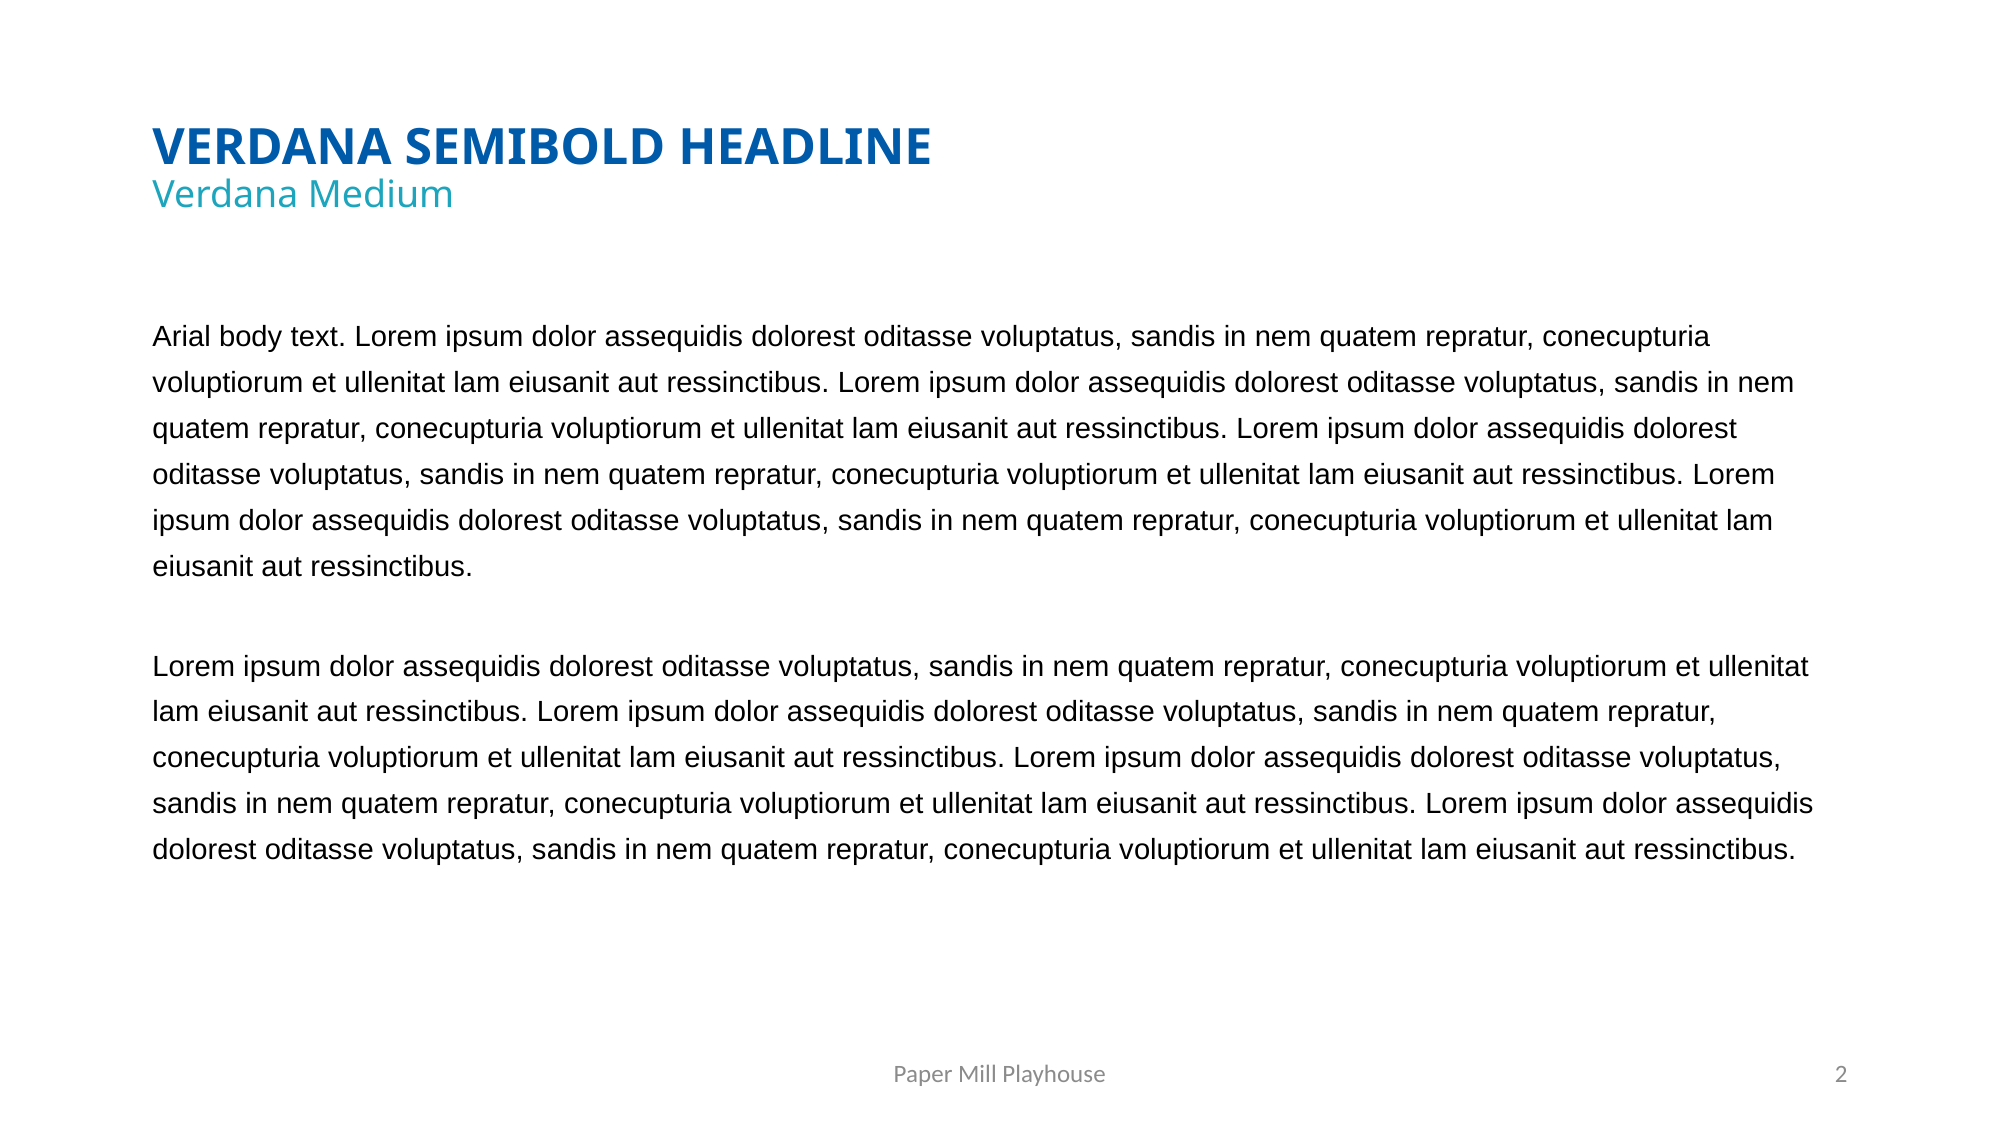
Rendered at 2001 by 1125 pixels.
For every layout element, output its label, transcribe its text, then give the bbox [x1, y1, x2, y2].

slide_number 2 [1412, 1042, 1863, 1103]
title VERDANA SEMIBOLD HEADLINE Verdana Medium [137, 59, 1863, 278]
footer Paper Mill Playhouse [662, 1042, 1338, 1103]
list Arial body text. Lorem ipsum dolor assequidis dolorest oditasse voluptatus, sandis in nem quatem repratur, conecupturia voluptiorum et ullenitat lam eiusanit aut ressinctibus. Lorem ipsum dolor assequidis dolorest oditasse voluptatus, sandis in nem quatem repratur, conecupturia voluptiorum et ullenitat lam eiusanit aut ressinctibus. Lorem ipsum dolor assequidis dolorest oditasse voluptatus, sandis in nem quatem repratur, conecupturia voluptiorum et ullenitat lam eiusanit aut ressinctibus. Lorem ipsum dolor assequidis dolorest oditasse voluptatus, sandis in nem quatem repratur, conecupturia voluptiorum et ullenitat lam eiusanit aut ressinctibus. Lorem ipsum dolor assequidis dolorest oditasse voluptatus, sandis in nem quatem repratur, conecupturia voluptiorum et ullenitat lam eiusanit aut ressinctibus. Lorem ipsum dolor assequidis dolorest oditasse voluptatus, sandis in nem quatem repratur, conecupturia voluptiorum et ullenitat lam eiusanit aut ressinctibus. Lorem ipsum dolor assequidis dolorest oditasse voluptatus, sandis in nem quatem repratur, conecupturia voluptiorum et ullenitat lam eiusanit aut ressinctibus. Lorem ipsum dolor assequidis dolorest oditasse voluptatus, sandis in nem quatem repratur, conecupturia voluptiorum et ullenitat lam eiusanit aut ressinctibus. [137, 299, 1863, 1014]
